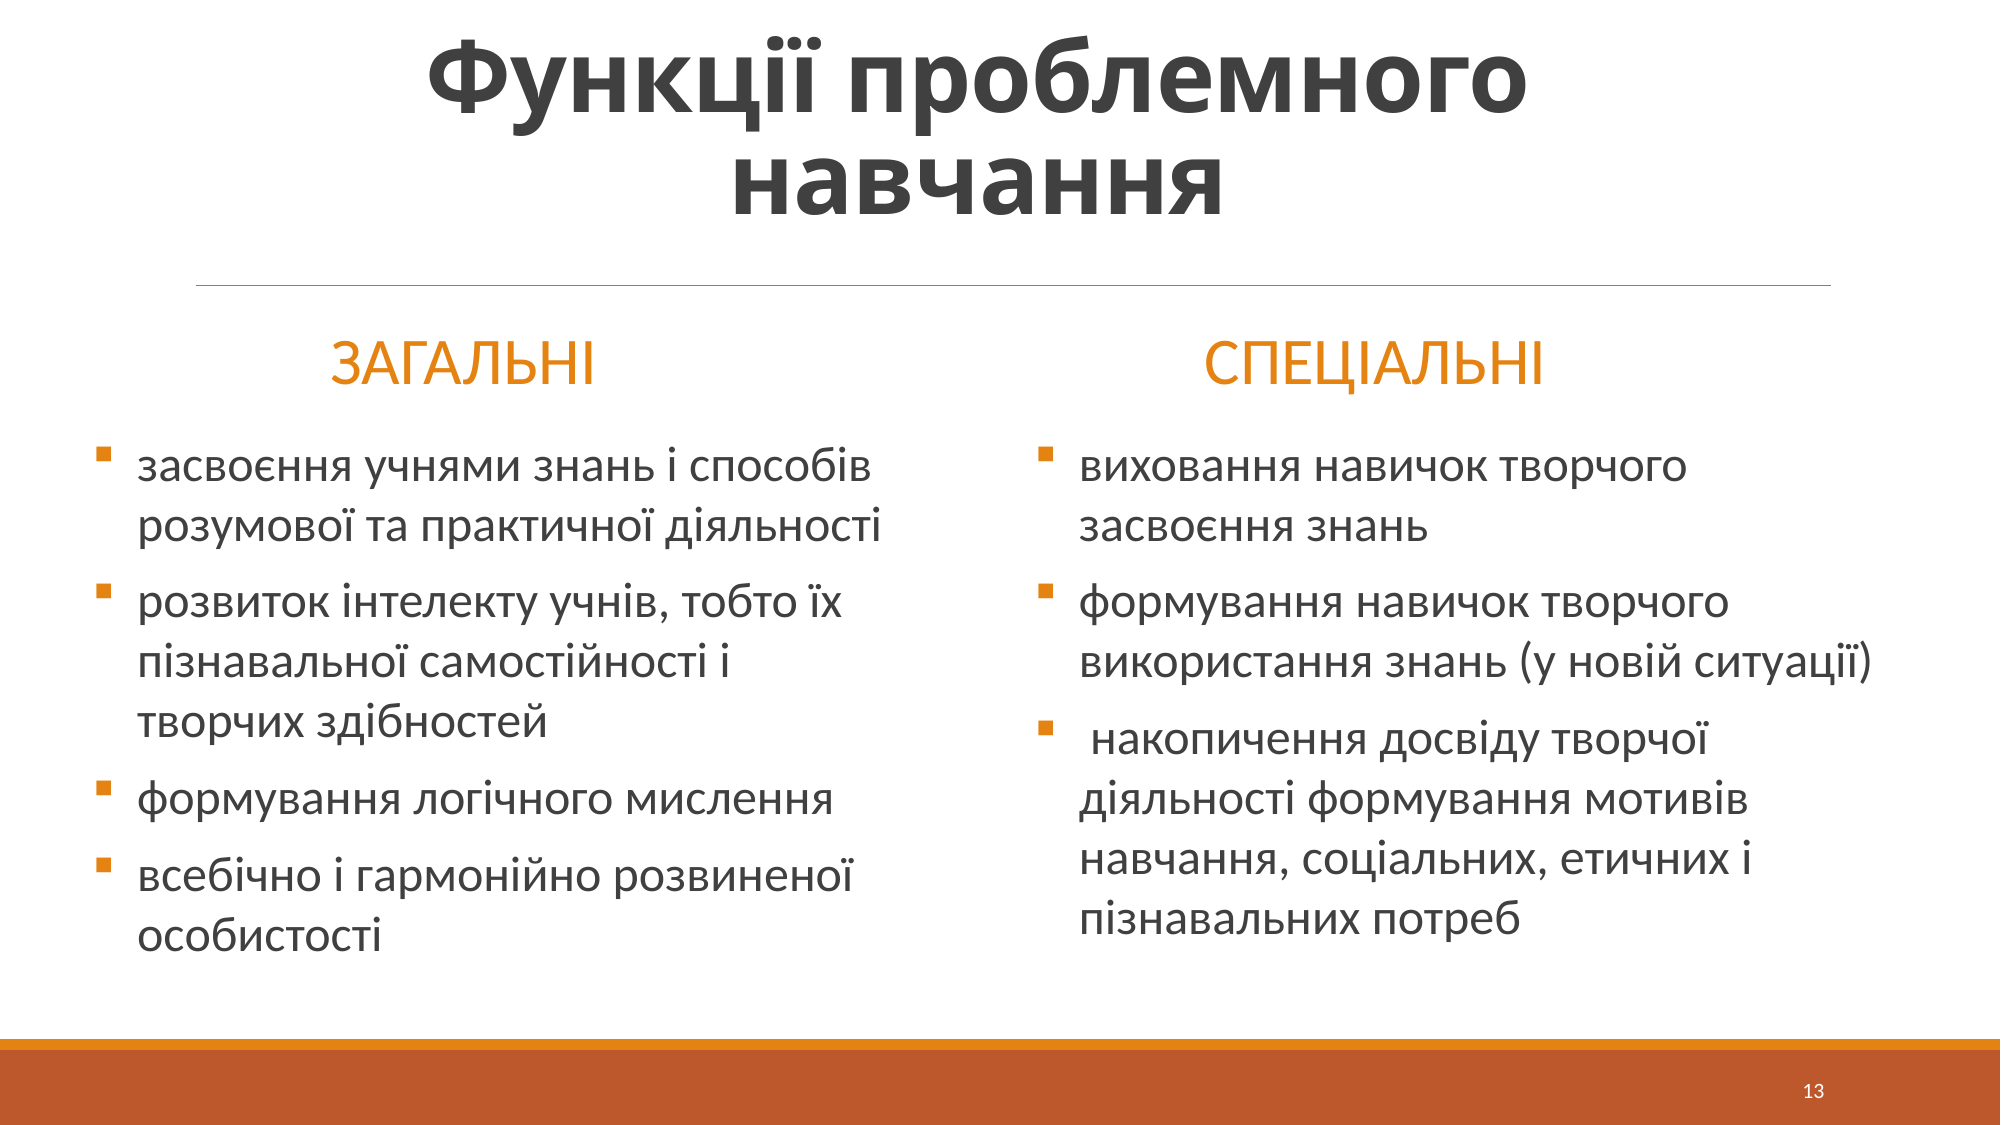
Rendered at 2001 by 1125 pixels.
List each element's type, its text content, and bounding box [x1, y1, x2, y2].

list виховання навичок творчого засвоєння знань формування навичок творчого використання знань (у новій ситуації) накопичення досвіду творчої діяльності формування мотивів навчання, соціальних, етичних і пізнавальних потреб [1020, 423, 1906, 1018]
list Загальні [315, 302, 625, 423]
title Функції проблемного навчання [153, 69, 1804, 243]
slide_number 13 [1624, 1059, 1840, 1120]
list засвоєння учнями знань і способів розумової та практичної діяльності розвиток інтелекту учнів, тобто їх пізнавальної самостійності і творчих здібностей формування логічного мислення всебічно і гармонійно розвиненої особистості [92, 423, 897, 1000]
list Спеціальні [1189, 302, 1643, 423]
